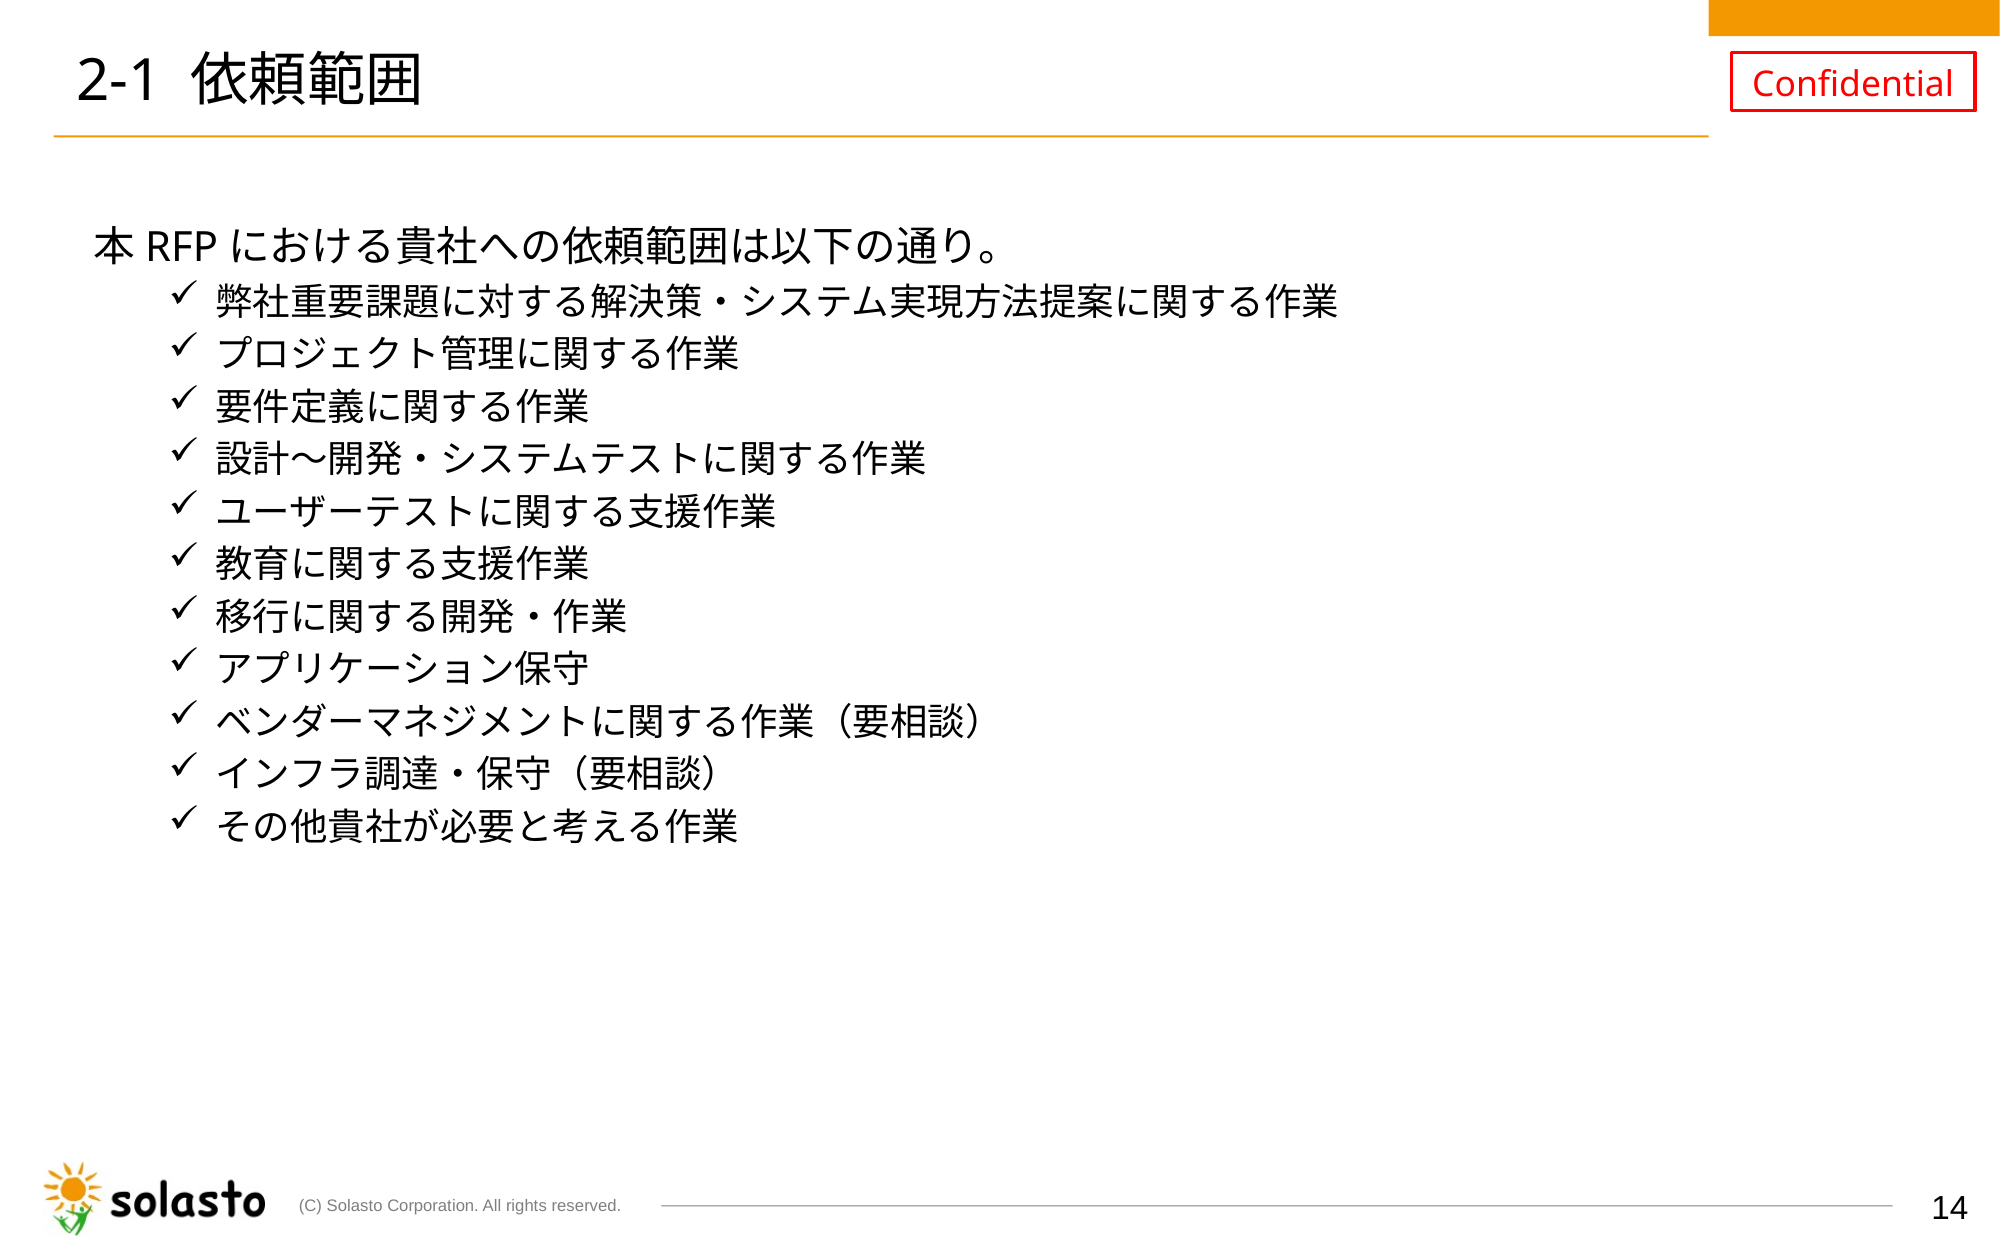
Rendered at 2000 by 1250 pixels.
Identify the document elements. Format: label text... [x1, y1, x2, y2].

picture [43, 1161, 265, 1238]
title 2-1 依頼範囲 [61, 34, 1709, 121]
text_box 本RFPにおける貴社への依頼範囲は以下の通り。 弊社重要課題に対する解決策・システム実現方法提案に関する作業 プロジェクト管理に関する作業 要件定義に関する作業 設計～開発・システムテストに関する作業 ユーザーテストに関する支援作業 教育に関する支援作業 移行に関する開発・作業 アプリケーション保守 ベンダーマネジメントに関する作業（要相談） インフラ調達・保守（要相談） その他貴社が必要と考える作業 [78, 187, 1886, 1003]
